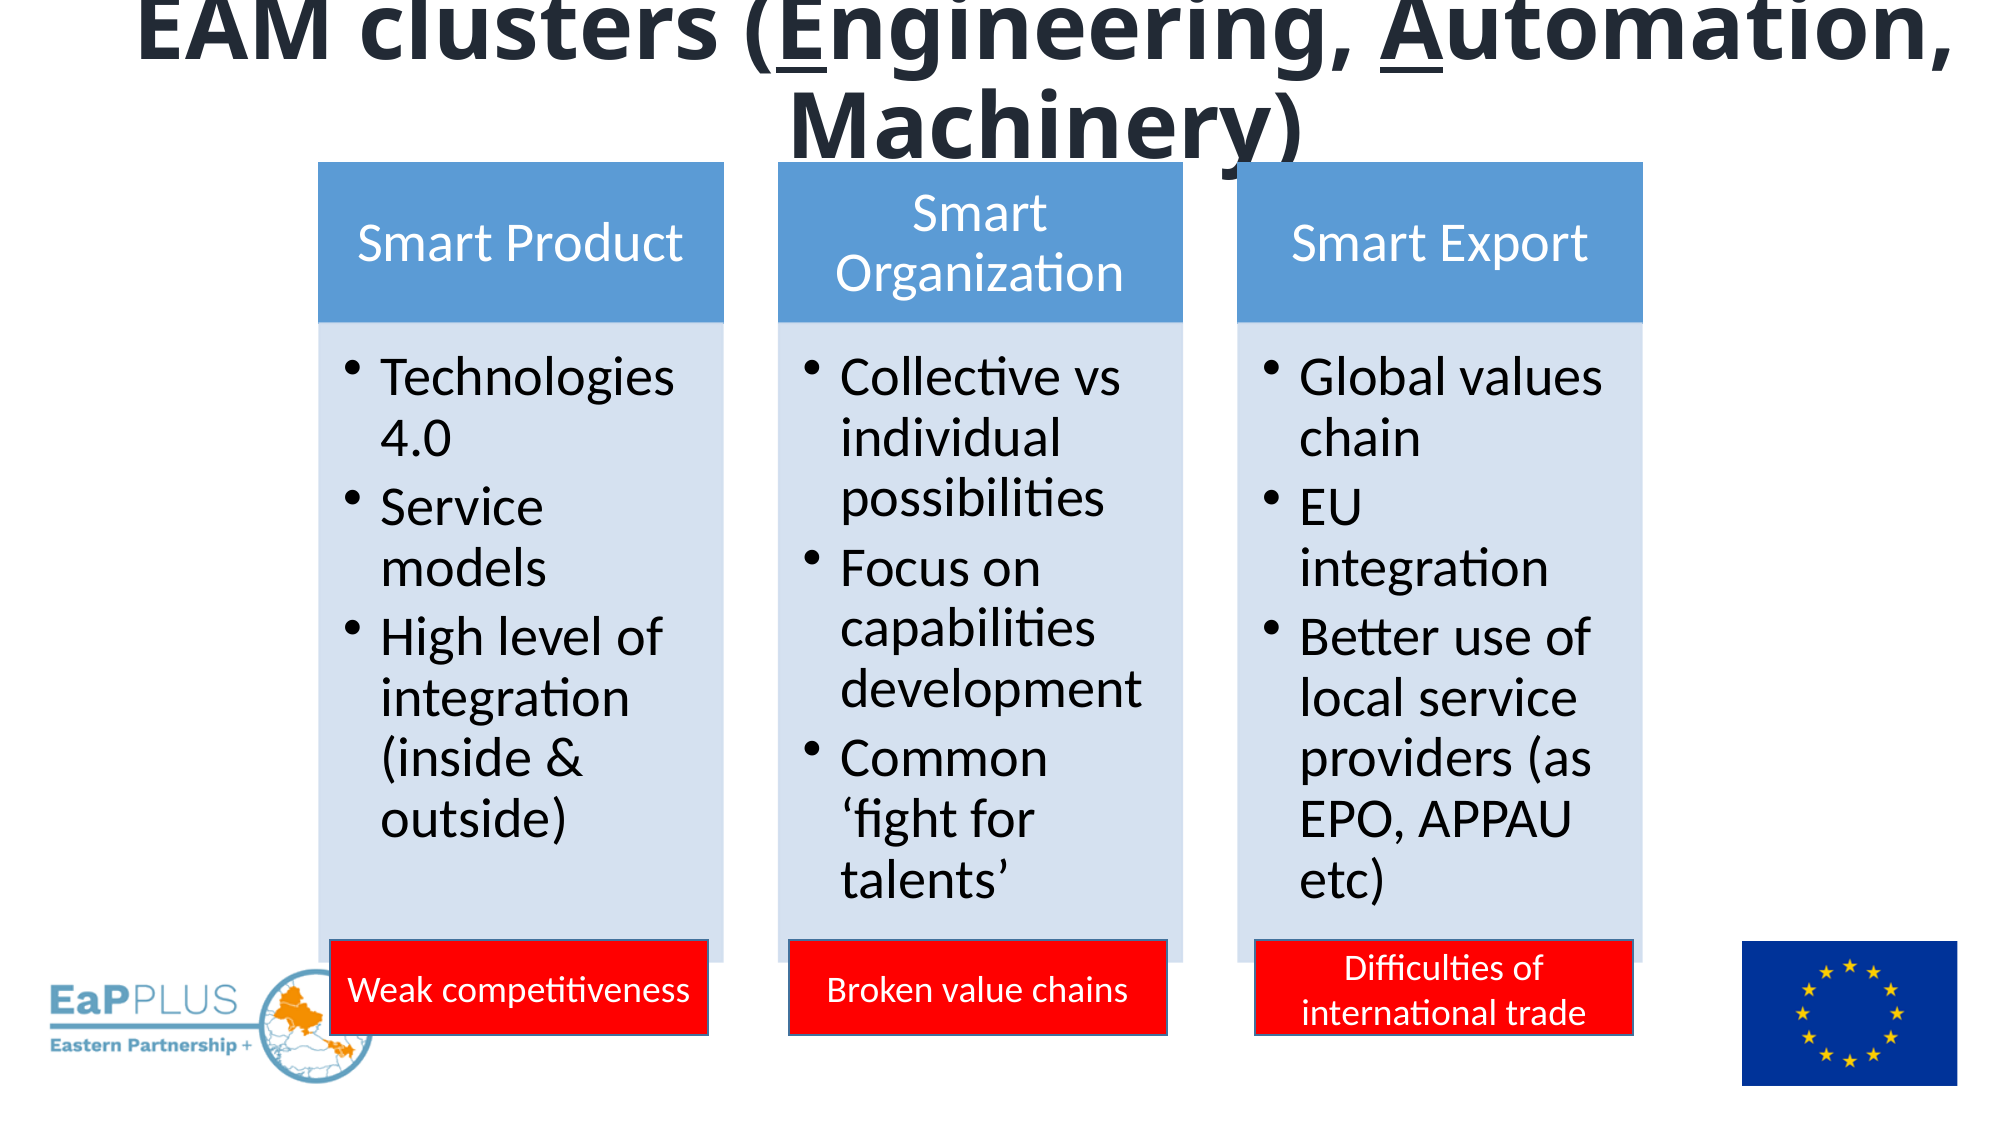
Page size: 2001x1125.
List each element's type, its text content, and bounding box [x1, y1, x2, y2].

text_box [318, 4, 1642, 1121]
picture [1742, 941, 1958, 1086]
picture [0, 921, 423, 1125]
title EAM clusters (Engineering, Automation, Machinery) [76, 0, 2000, 189]
